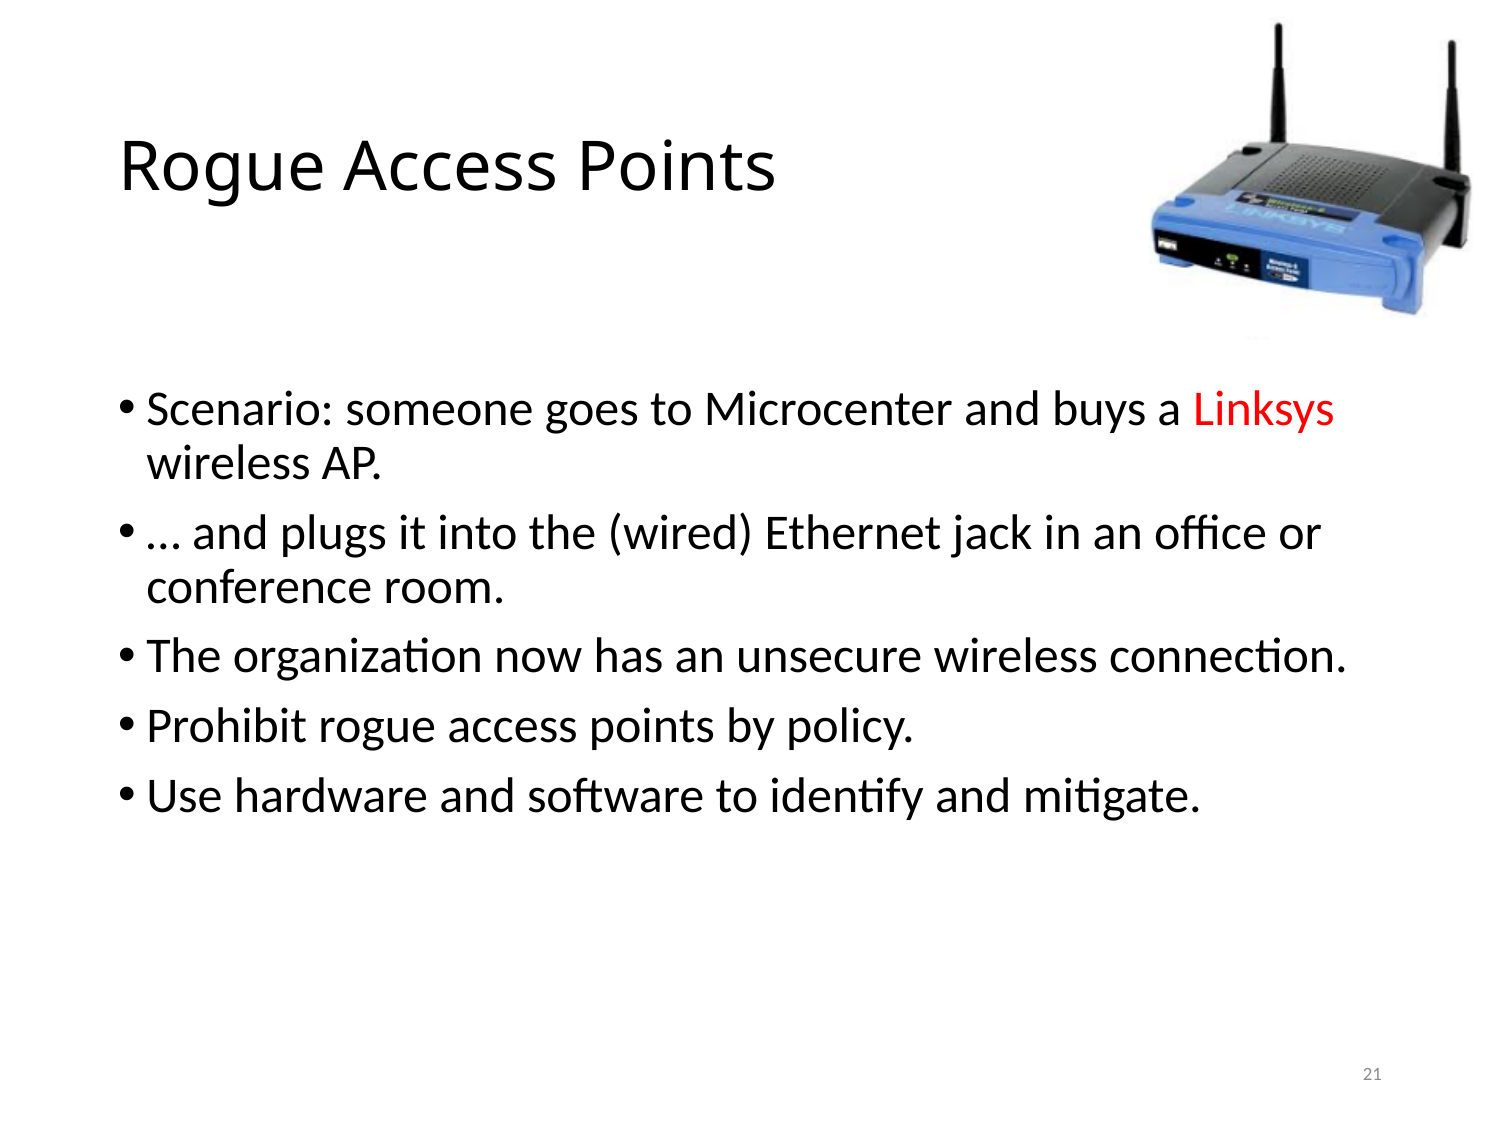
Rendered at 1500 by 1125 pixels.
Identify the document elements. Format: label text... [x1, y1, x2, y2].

picture [1149, 12, 1491, 340]
list Scenario: someone goes to Microcenter and buys a Linksys wireless AP. … and plugs it into the (wired) Ethernet jack in an office or conference room. The organization now has an unsecure wireless connection. Prohibit rogue access points by policy. Use hardware and software to identify and mitigate. [103, 299, 1397, 1014]
slide_number 21 [1059, 1042, 1397, 1103]
title Rogue Access Points [103, 59, 1149, 278]
